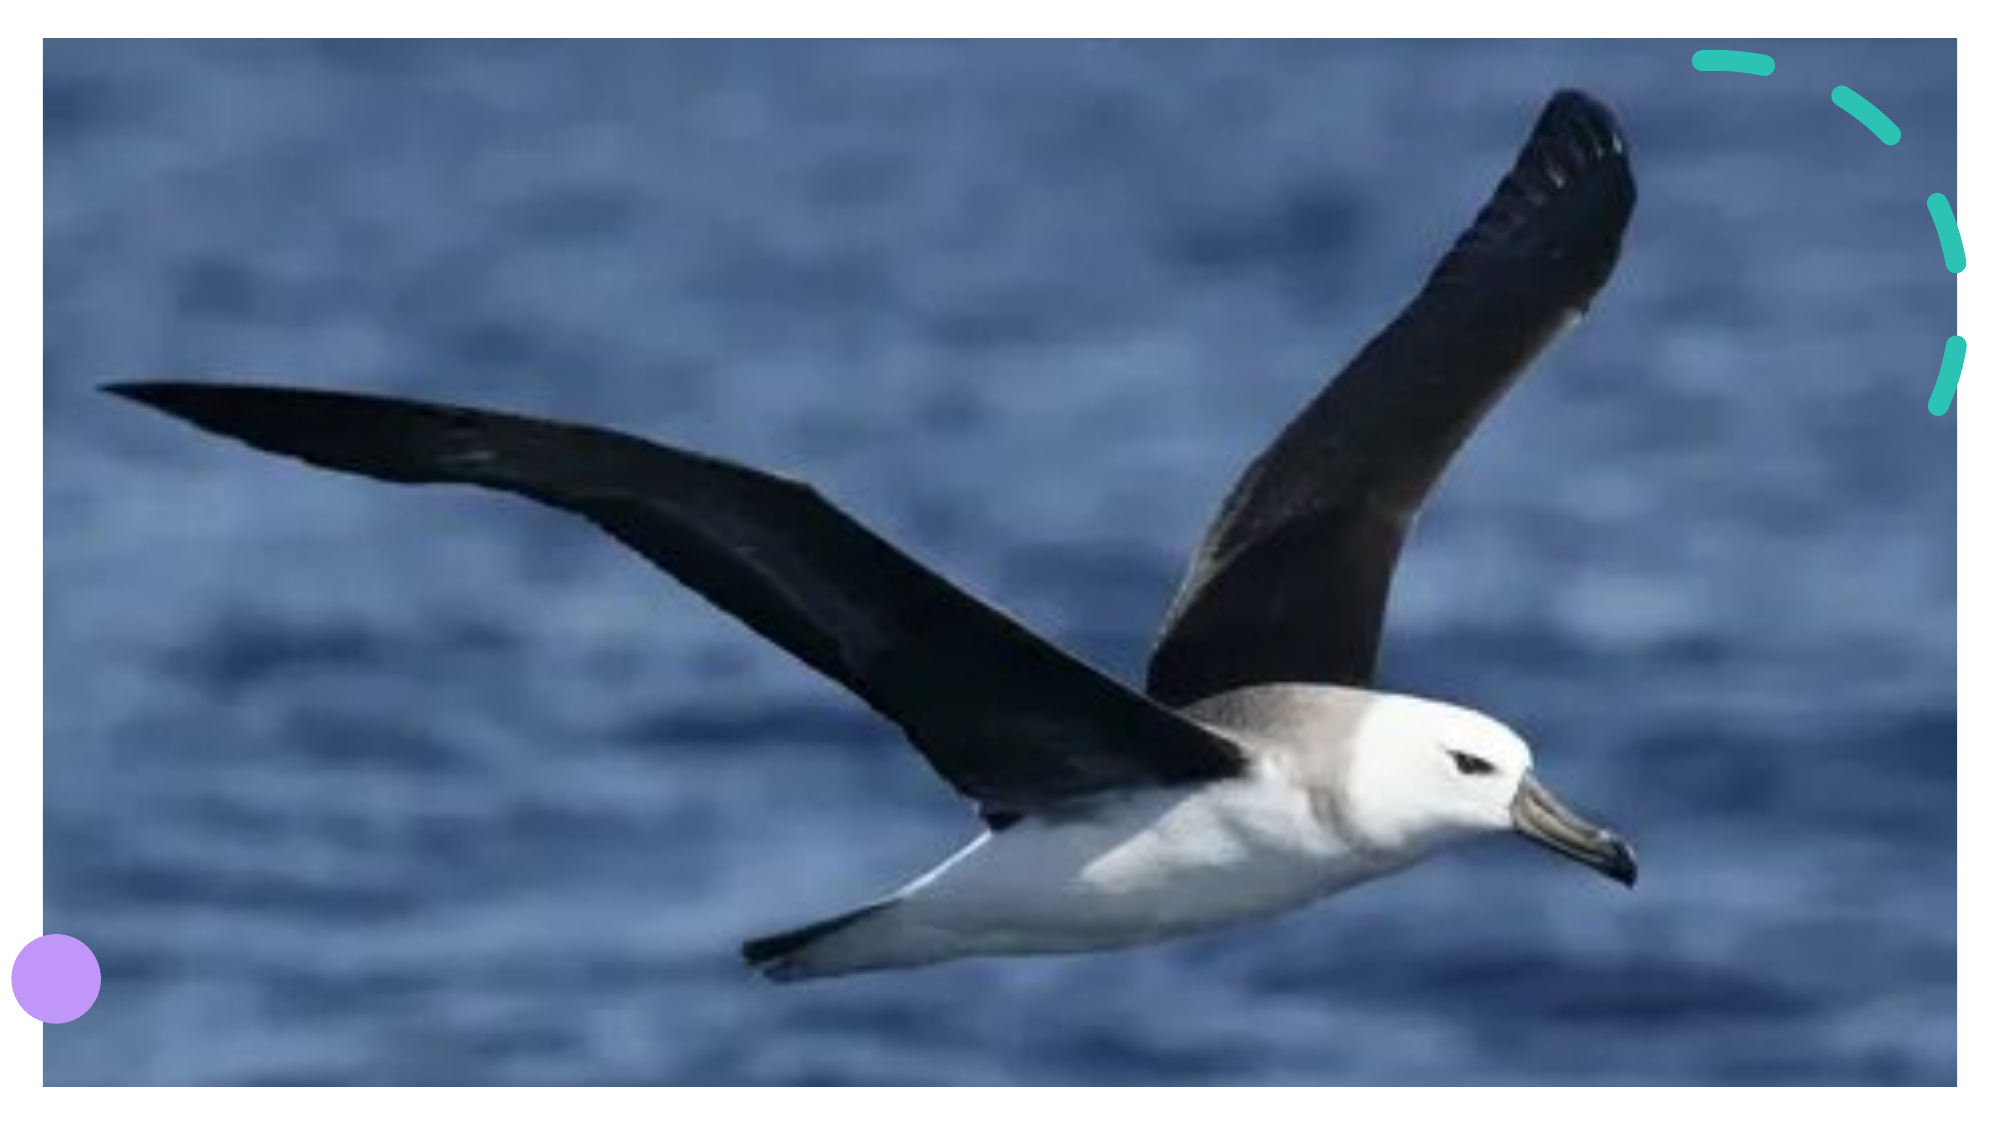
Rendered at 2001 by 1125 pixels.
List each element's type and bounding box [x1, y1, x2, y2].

list [42, 38, 1958, 1087]
text_box [0, 0, 2000, 1125]
text_box [10, 935, 42, 1023]
